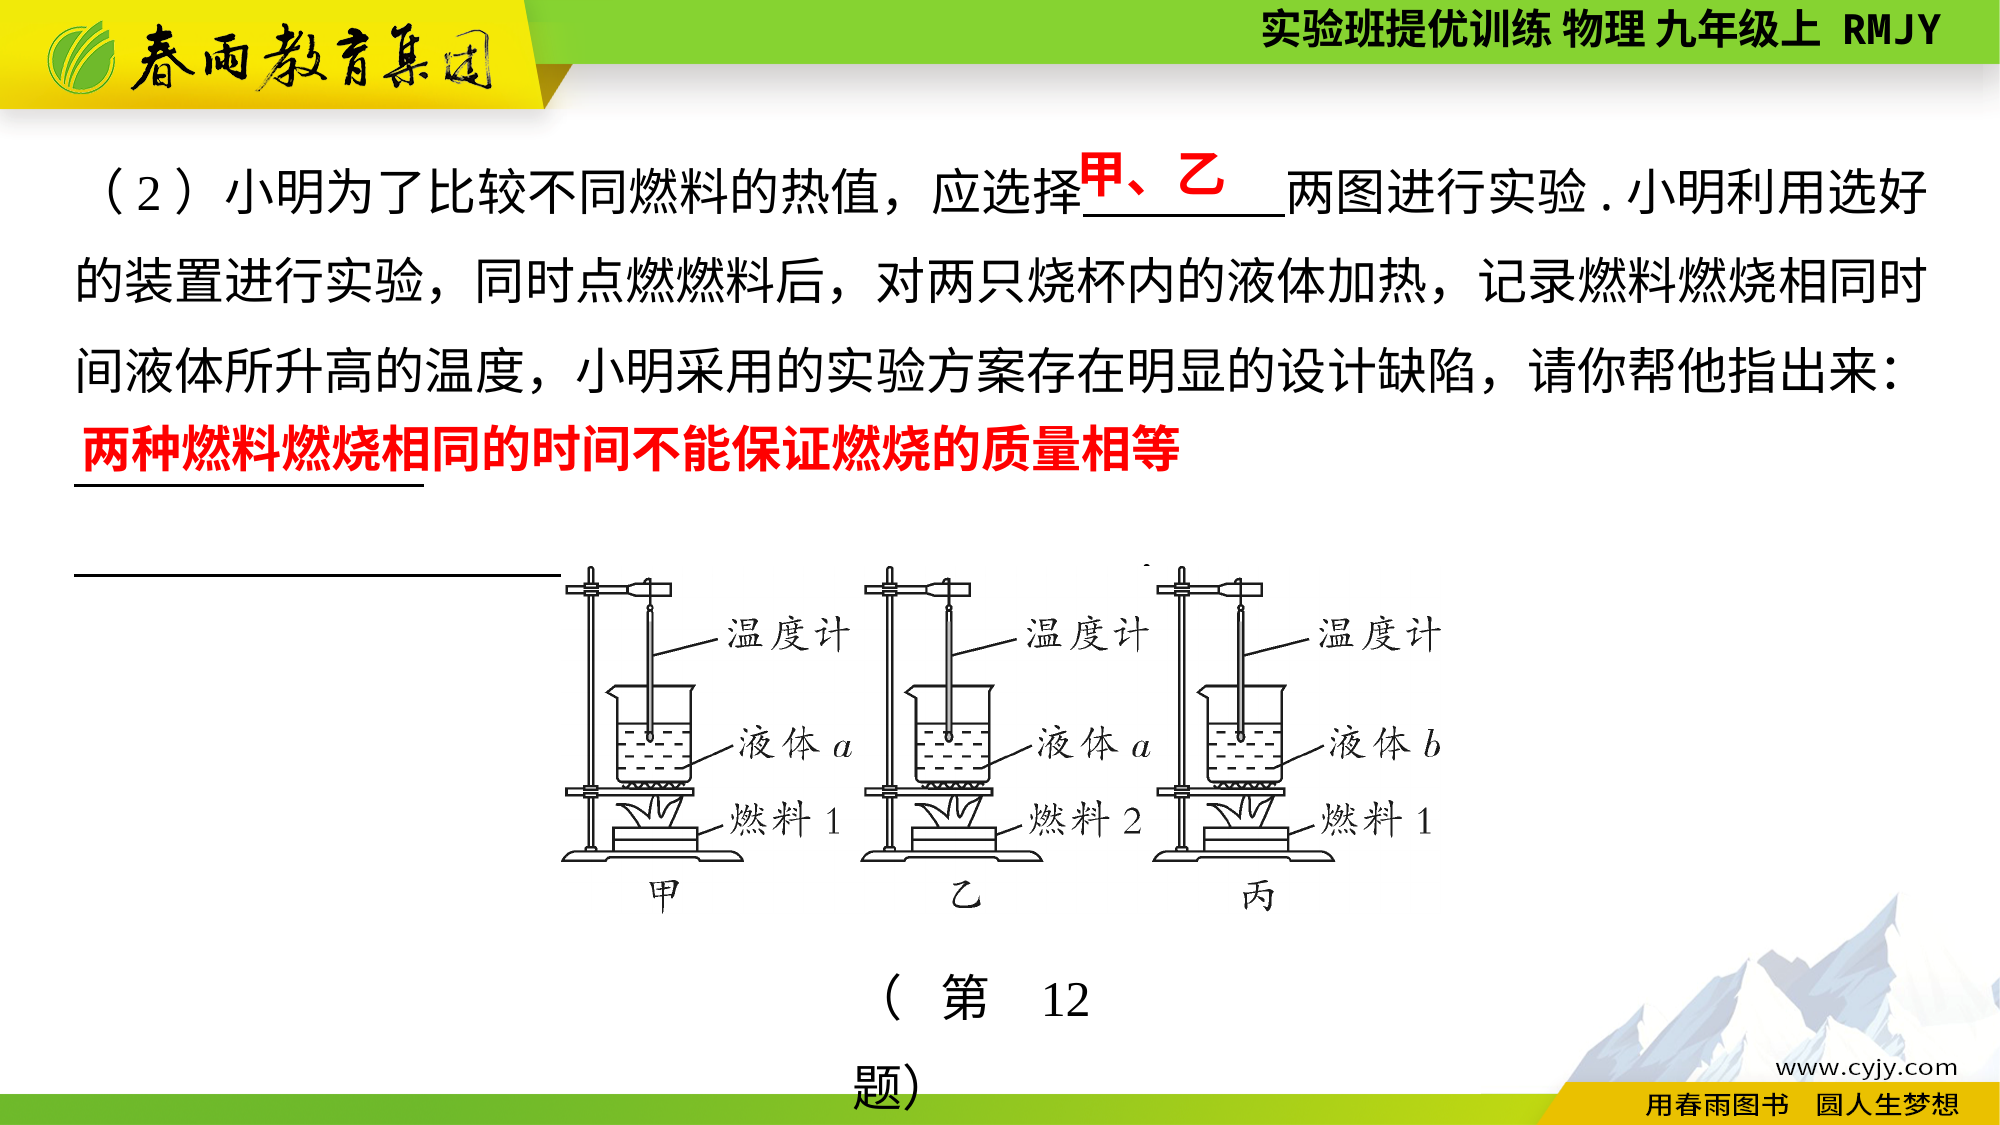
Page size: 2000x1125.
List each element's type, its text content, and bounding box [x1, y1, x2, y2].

text_box 两种燃料燃烧相同的时间不能保证燃烧的质量相等 [66, 380, 1228, 486]
text_box （第12题） [837, 928, 1118, 1034]
picture [0, 0, 2000, 1125]
list （2）小明为了比较不同燃料的热值，应选择 两图进行实验.小明利用选好的装置进行实验，同时点燃燃料后，对两只烧杯内的液体加热，记录燃料燃烧相同时间液体所升高的温度，小明采用的实验方案存在明显的设计缺陷，请你帮他指出来： . [59, 122, 1944, 502]
text_box 甲、乙 [1061, 135, 1242, 210]
